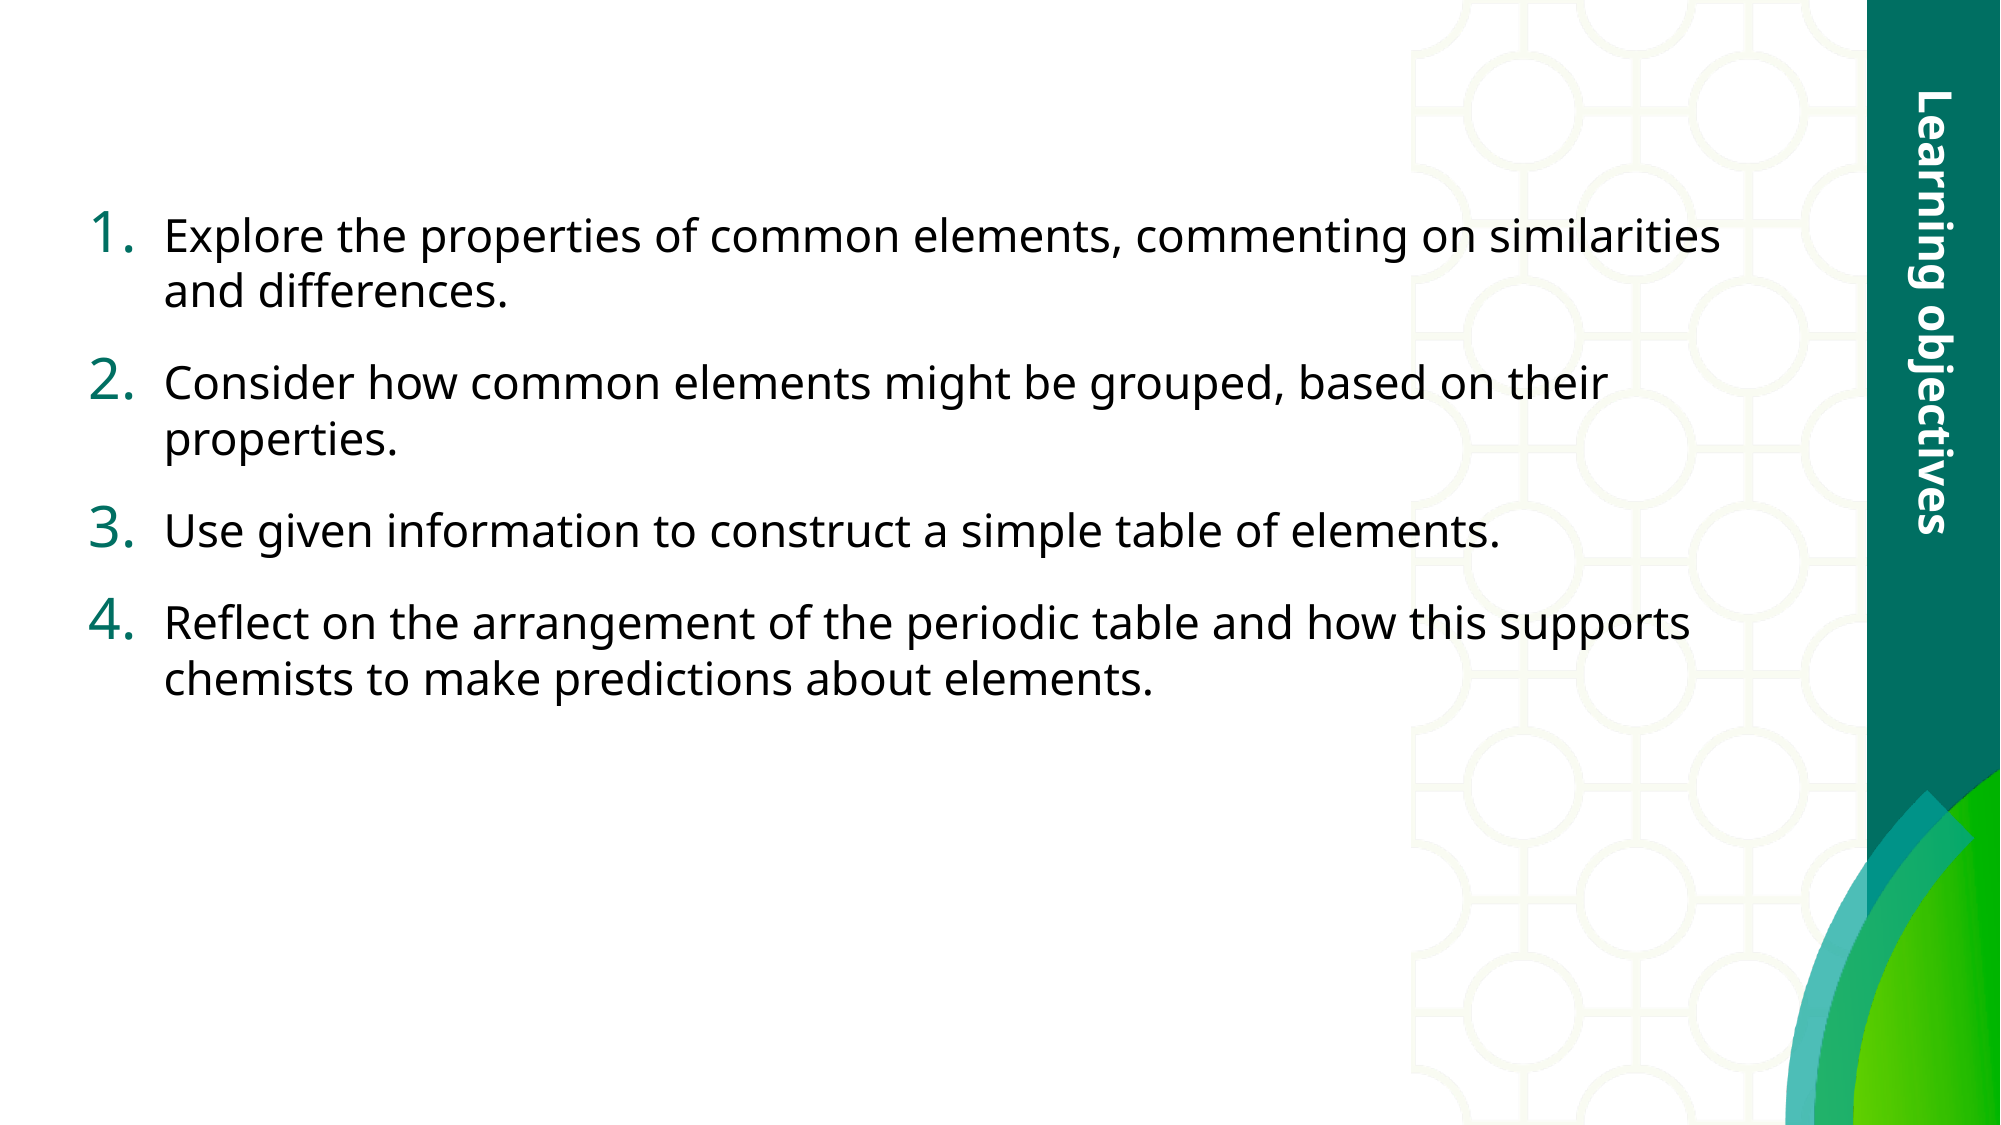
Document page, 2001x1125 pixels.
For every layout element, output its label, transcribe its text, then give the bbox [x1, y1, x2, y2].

picture [1411, 0, 2001, 1125]
list Explore the properties of common elements, commenting on similarities and differences. Consider how common elements might be grouped, based on their properties. Use given information to construct a simple table of elements. Reflect on the arrangement of the periodic table and how this supports chemists to make predictions about elements. [88, 206, 1743, 1034]
text_box Learning objectives [1867, 88, 2000, 768]
